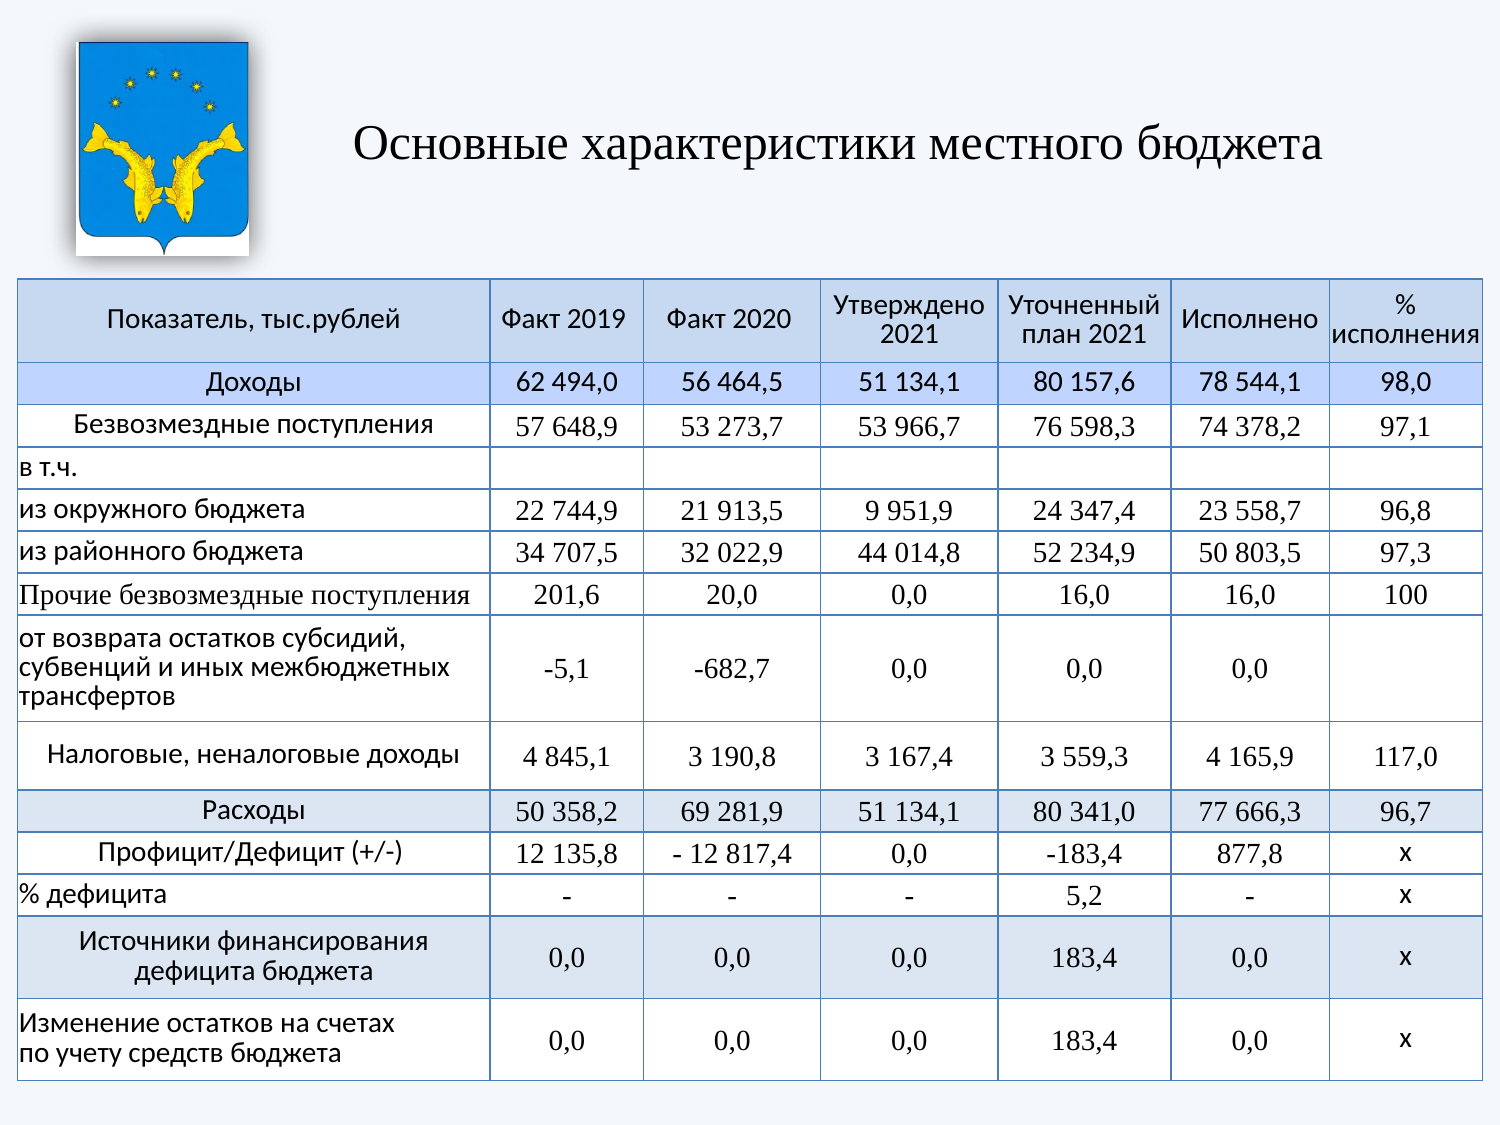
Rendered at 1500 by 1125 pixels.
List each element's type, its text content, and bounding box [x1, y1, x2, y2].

table_cell [644, 448, 820, 488]
table_cell 21 913,5 [644, 490, 820, 530]
table_cell из окружного бюджета [18, 490, 489, 530]
table_cell 877,8 [1172, 833, 1329, 873]
table_cell - [491, 875, 643, 915]
table_cell 53 273,7 [644, 405, 820, 446]
table_cell 77 666,3 [1172, 791, 1329, 831]
table_cell 16,0 [999, 574, 1170, 614]
table_cell 32 022,9 [644, 532, 820, 572]
table_cell 9 951,9 [821, 490, 997, 530]
table_cell Безвозмездные поступления [18, 405, 489, 446]
table_cell 183,4 [999, 917, 1170, 998]
table_cell в т.ч. [18, 448, 489, 488]
table_cell % дефицита [18, 875, 489, 915]
table_cell [1172, 448, 1329, 488]
table_cell - [644, 875, 820, 915]
table_cell х [1330, 999, 1482, 1080]
table_cell 76 598,3 [999, 405, 1170, 446]
table_cell 0,0 [1172, 917, 1329, 998]
table_cell 0,0 [821, 917, 997, 998]
table_cell -682,7 [644, 616, 820, 721]
table_cell 23 558,7 [1172, 490, 1329, 530]
table_cell 4 165,9 [1172, 722, 1329, 789]
table_cell 97,1 [1330, 405, 1482, 446]
table_cell 0,0 [644, 999, 820, 1080]
table_cell -183,4 [999, 833, 1170, 873]
table_cell 201,6 [491, 574, 643, 614]
table_cell 44 014,8 [821, 532, 997, 572]
table_cell 22 744,9 [491, 490, 643, 530]
table_cell 96,8 [1330, 490, 1482, 530]
table_cell 56 464,5 [644, 363, 820, 404]
table_cell 97,3 [1330, 532, 1482, 572]
table_header % исполнения [1330, 280, 1482, 362]
table_cell 24 347,4 [999, 490, 1170, 530]
table_cell Доходы [18, 363, 489, 404]
table_cell 0,0 [821, 574, 997, 614]
table_header Утверждено 2021 [821, 280, 997, 362]
table_cell 20,0 [644, 574, 820, 614]
table_cell 0,0 [999, 616, 1170, 721]
table_cell 3 190,8 [644, 722, 820, 789]
table_cell 57 648,9 [491, 405, 643, 446]
table_cell 0,0 [644, 917, 820, 998]
table_cell 100 [1330, 574, 1482, 614]
table_cell 74 378,2 [1172, 405, 1329, 446]
table_cell 69 281,9 [644, 791, 820, 831]
table_header Факт 2020 [644, 280, 820, 362]
table_cell 0,0 [1172, 616, 1329, 721]
table_cell - 12 817,4 [644, 833, 820, 873]
table_cell Расходы [18, 791, 489, 831]
table_cell х [1330, 917, 1482, 998]
table_cell Профицит/Дефицит (+/-) [18, 833, 489, 873]
text_box Основные характеристики местного бюджета [336, 101, 1353, 177]
table_cell 0,0 [1172, 999, 1329, 1080]
table_cell 52 234,9 [999, 532, 1170, 572]
table_cell 0,0 [821, 616, 997, 721]
table_cell 51 134,1 [821, 791, 997, 831]
table_cell 0,0 [491, 917, 643, 998]
table_cell 12 135,8 [491, 833, 643, 873]
table_cell [491, 448, 643, 488]
table_cell 51 134,1 [821, 363, 997, 404]
table_cell [999, 448, 1170, 488]
table_cell 53 966,7 [821, 405, 997, 446]
table_cell 5,2 [999, 875, 1170, 915]
table_header Факт 2019 [491, 280, 643, 362]
table_cell 3 167,4 [821, 722, 997, 789]
table_cell Прочие безвозмездные поступления [18, 574, 489, 614]
table_cell 62 494,0 [491, 363, 643, 404]
table_cell 16,0 [1172, 574, 1329, 614]
table_cell 80 157,6 [999, 363, 1170, 404]
table_cell 0,0 [491, 999, 643, 1080]
table_cell 183,4 [999, 999, 1170, 1080]
table_cell 117,0 [1330, 722, 1482, 789]
table_cell - [821, 875, 997, 915]
table_cell 0,0 [821, 833, 997, 873]
table_cell [821, 448, 997, 488]
table_cell 3 559,3 [999, 722, 1170, 789]
table_cell 78 544,1 [1172, 363, 1329, 404]
table_cell х [1330, 833, 1482, 873]
table_cell [1330, 448, 1482, 488]
table_cell 50 358,2 [491, 791, 643, 831]
table_cell Источники финансирования дефицита бюджета [18, 917, 489, 998]
table_header Уточненный план 2021 [999, 280, 1170, 362]
table_cell х [1330, 875, 1482, 915]
table_cell - [1172, 875, 1329, 915]
table_header Показатель, тыс.рублей [18, 280, 489, 362]
table_cell 34 707,5 [491, 532, 643, 572]
table_cell 50 803,5 [1172, 532, 1329, 572]
table_cell [1330, 616, 1482, 721]
table_cell Налоговые, неналоговые доходы [18, 722, 489, 789]
picture [76, 42, 249, 256]
table_cell 4 845,1 [491, 722, 643, 789]
table_cell Изменение остатков на счетах по учету средств бюджета [18, 999, 489, 1080]
table_cell 0,0 [821, 999, 997, 1080]
table_cell -5,1 [491, 616, 643, 721]
table_cell 96,7 [1330, 791, 1482, 831]
table_header Исполнено [1172, 280, 1329, 362]
table_cell 98,0 [1330, 363, 1482, 404]
table_cell 80 341,0 [999, 791, 1170, 831]
table_cell из районного бюджета [18, 532, 489, 572]
table_cell от возврата остатков субсидий, субвенций и иных межбюджетных трансфертов [18, 616, 489, 721]
